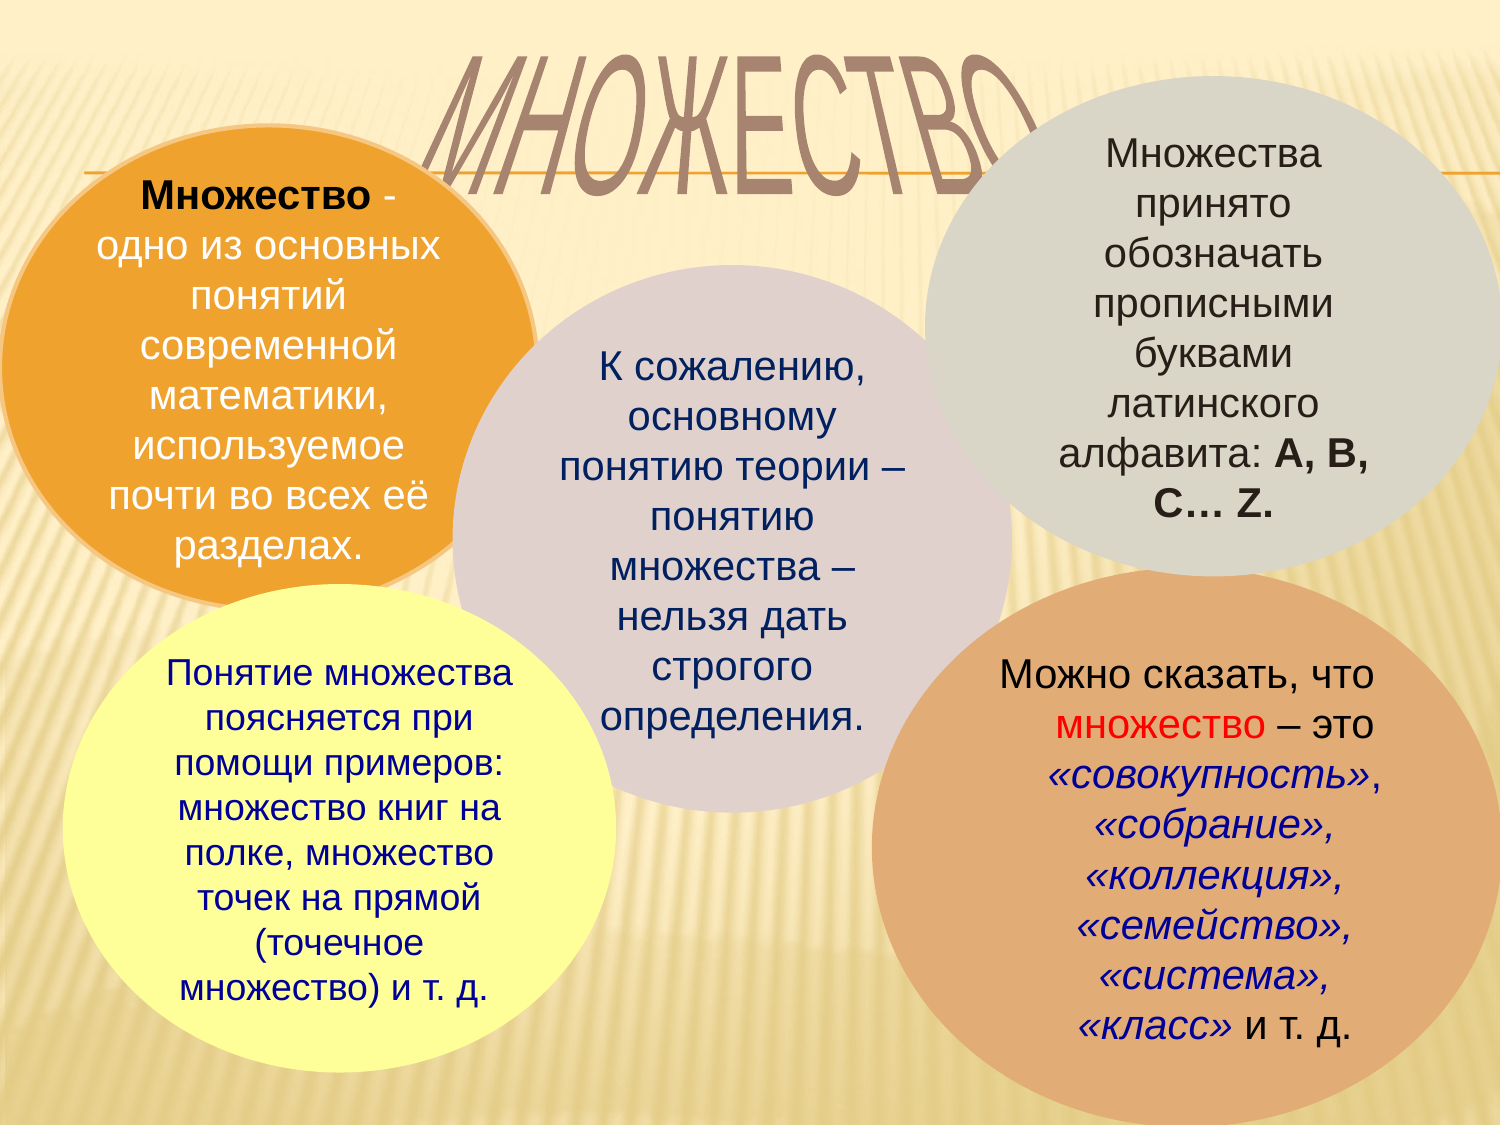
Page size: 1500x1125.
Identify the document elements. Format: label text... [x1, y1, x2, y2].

text_box Можно сказать, что множество – это «совокупность», «собрание», «коллекция», «семейство», «система», «класс» и т. д. [871, 570, 1500, 1125]
text_box К сожалению, основному понятию теории – понятию множества – нельзя дать строгого определения. [452, 265, 1012, 813]
text_box Множество - одно из основных понятий современной математики, используемое почти во всех её разделах. [0, 123, 538, 608]
text_box Понятие множества поясняется при помощи примеров: множество книг на полке, множество точек на прямой (точечное множество) и т. д. [62, 584, 617, 1073]
text_box Множества принято обозначать прописными буквами латинского алфавита: A, B, C… Z. [925, 76, 1500, 577]
